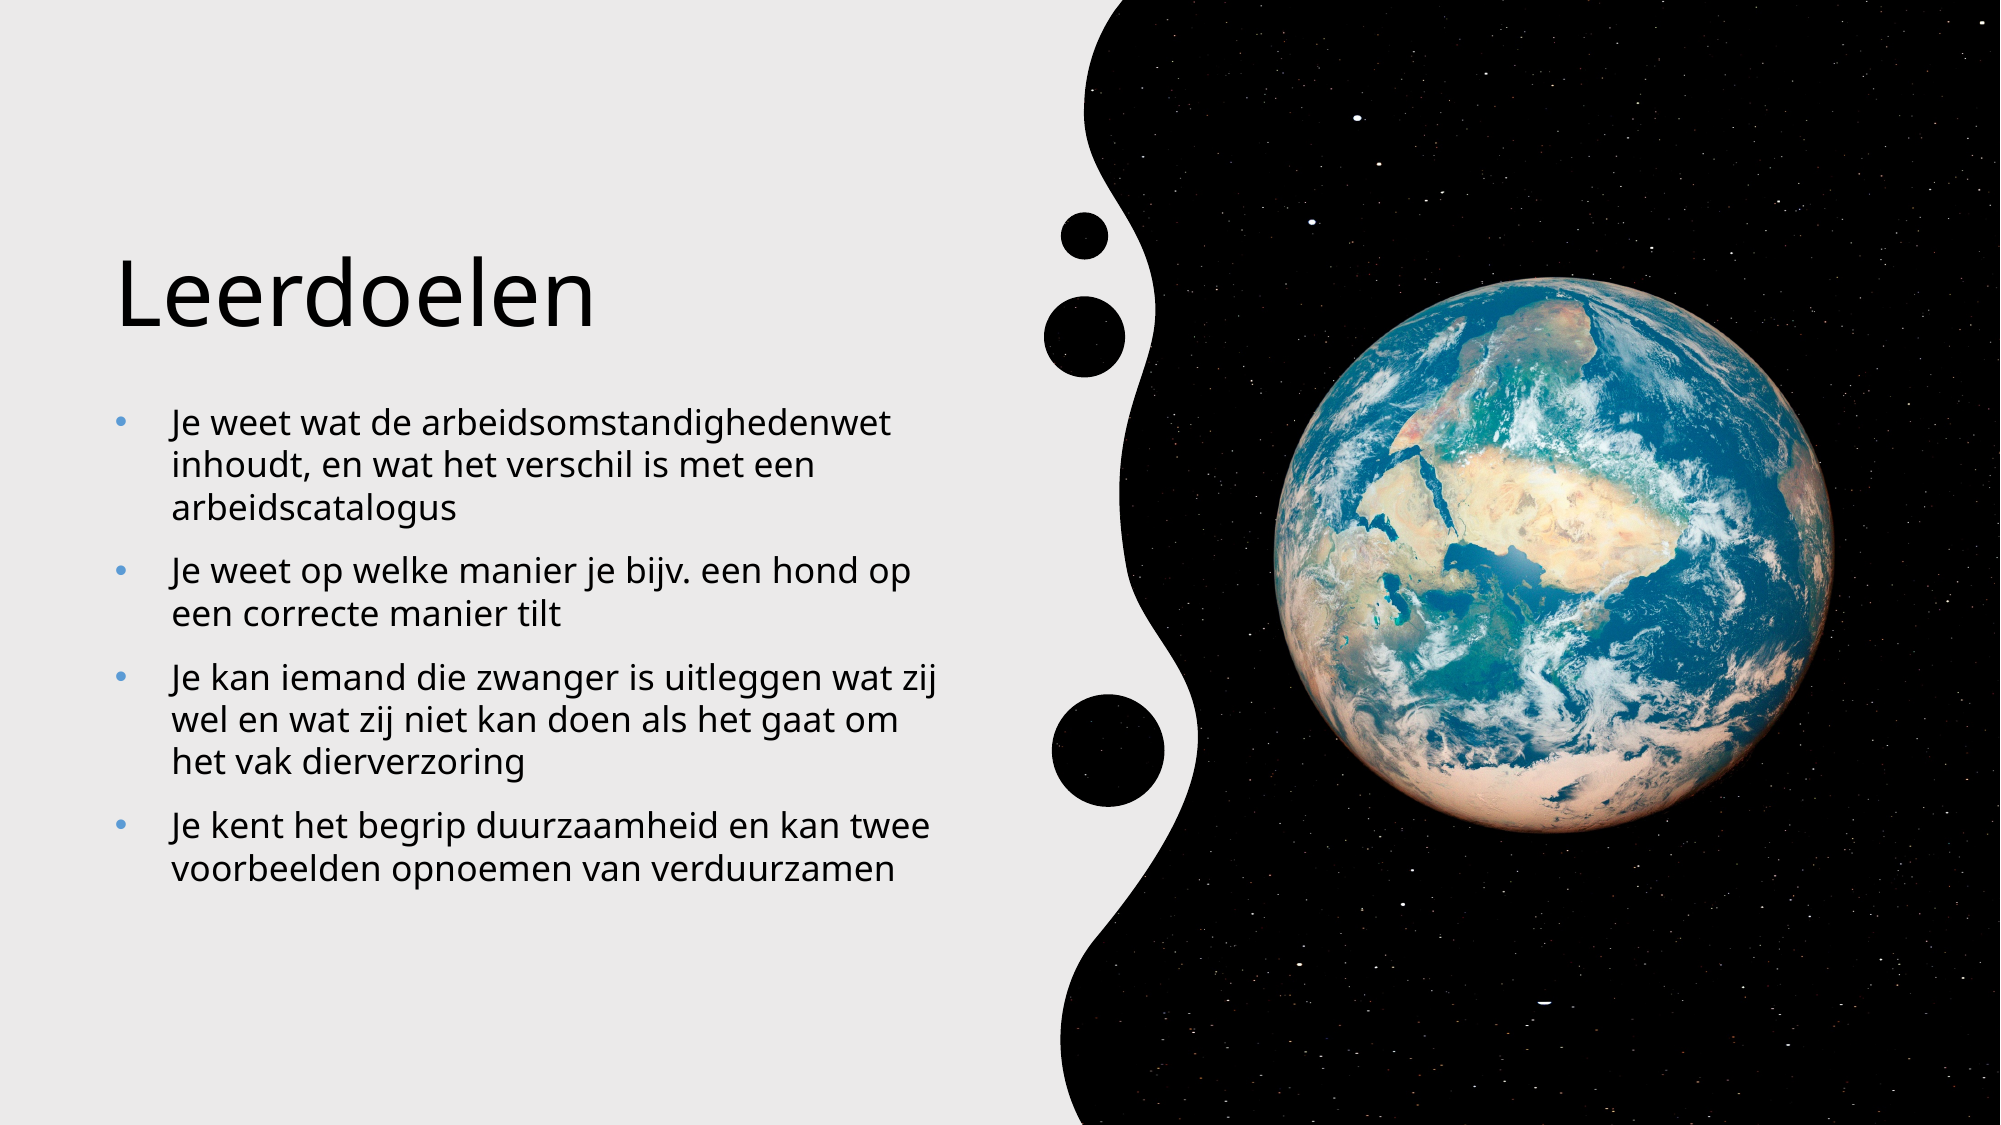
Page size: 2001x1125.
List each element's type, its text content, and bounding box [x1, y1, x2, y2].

text_box [0, 0, 1043, 1125]
title Leerdoelen [99, 90, 981, 352]
picture [1043, 0, 2000, 1125]
list Je weet wat de arbeidsomstandighedenwet inhoudt, en wat het verschil is met een arbeidscatalogus Je weet op welke manier je bijv. een hond op een correcte manier tilt Je kan iemand die zwanger is uitleggen wat zij wel en wat zij niet kan doen als het gaat om het vak dierverzoring Je kent het begrip duurzaamheid en kan twee voorbeelden opnoemen van verduurzamen [100, 392, 979, 914]
